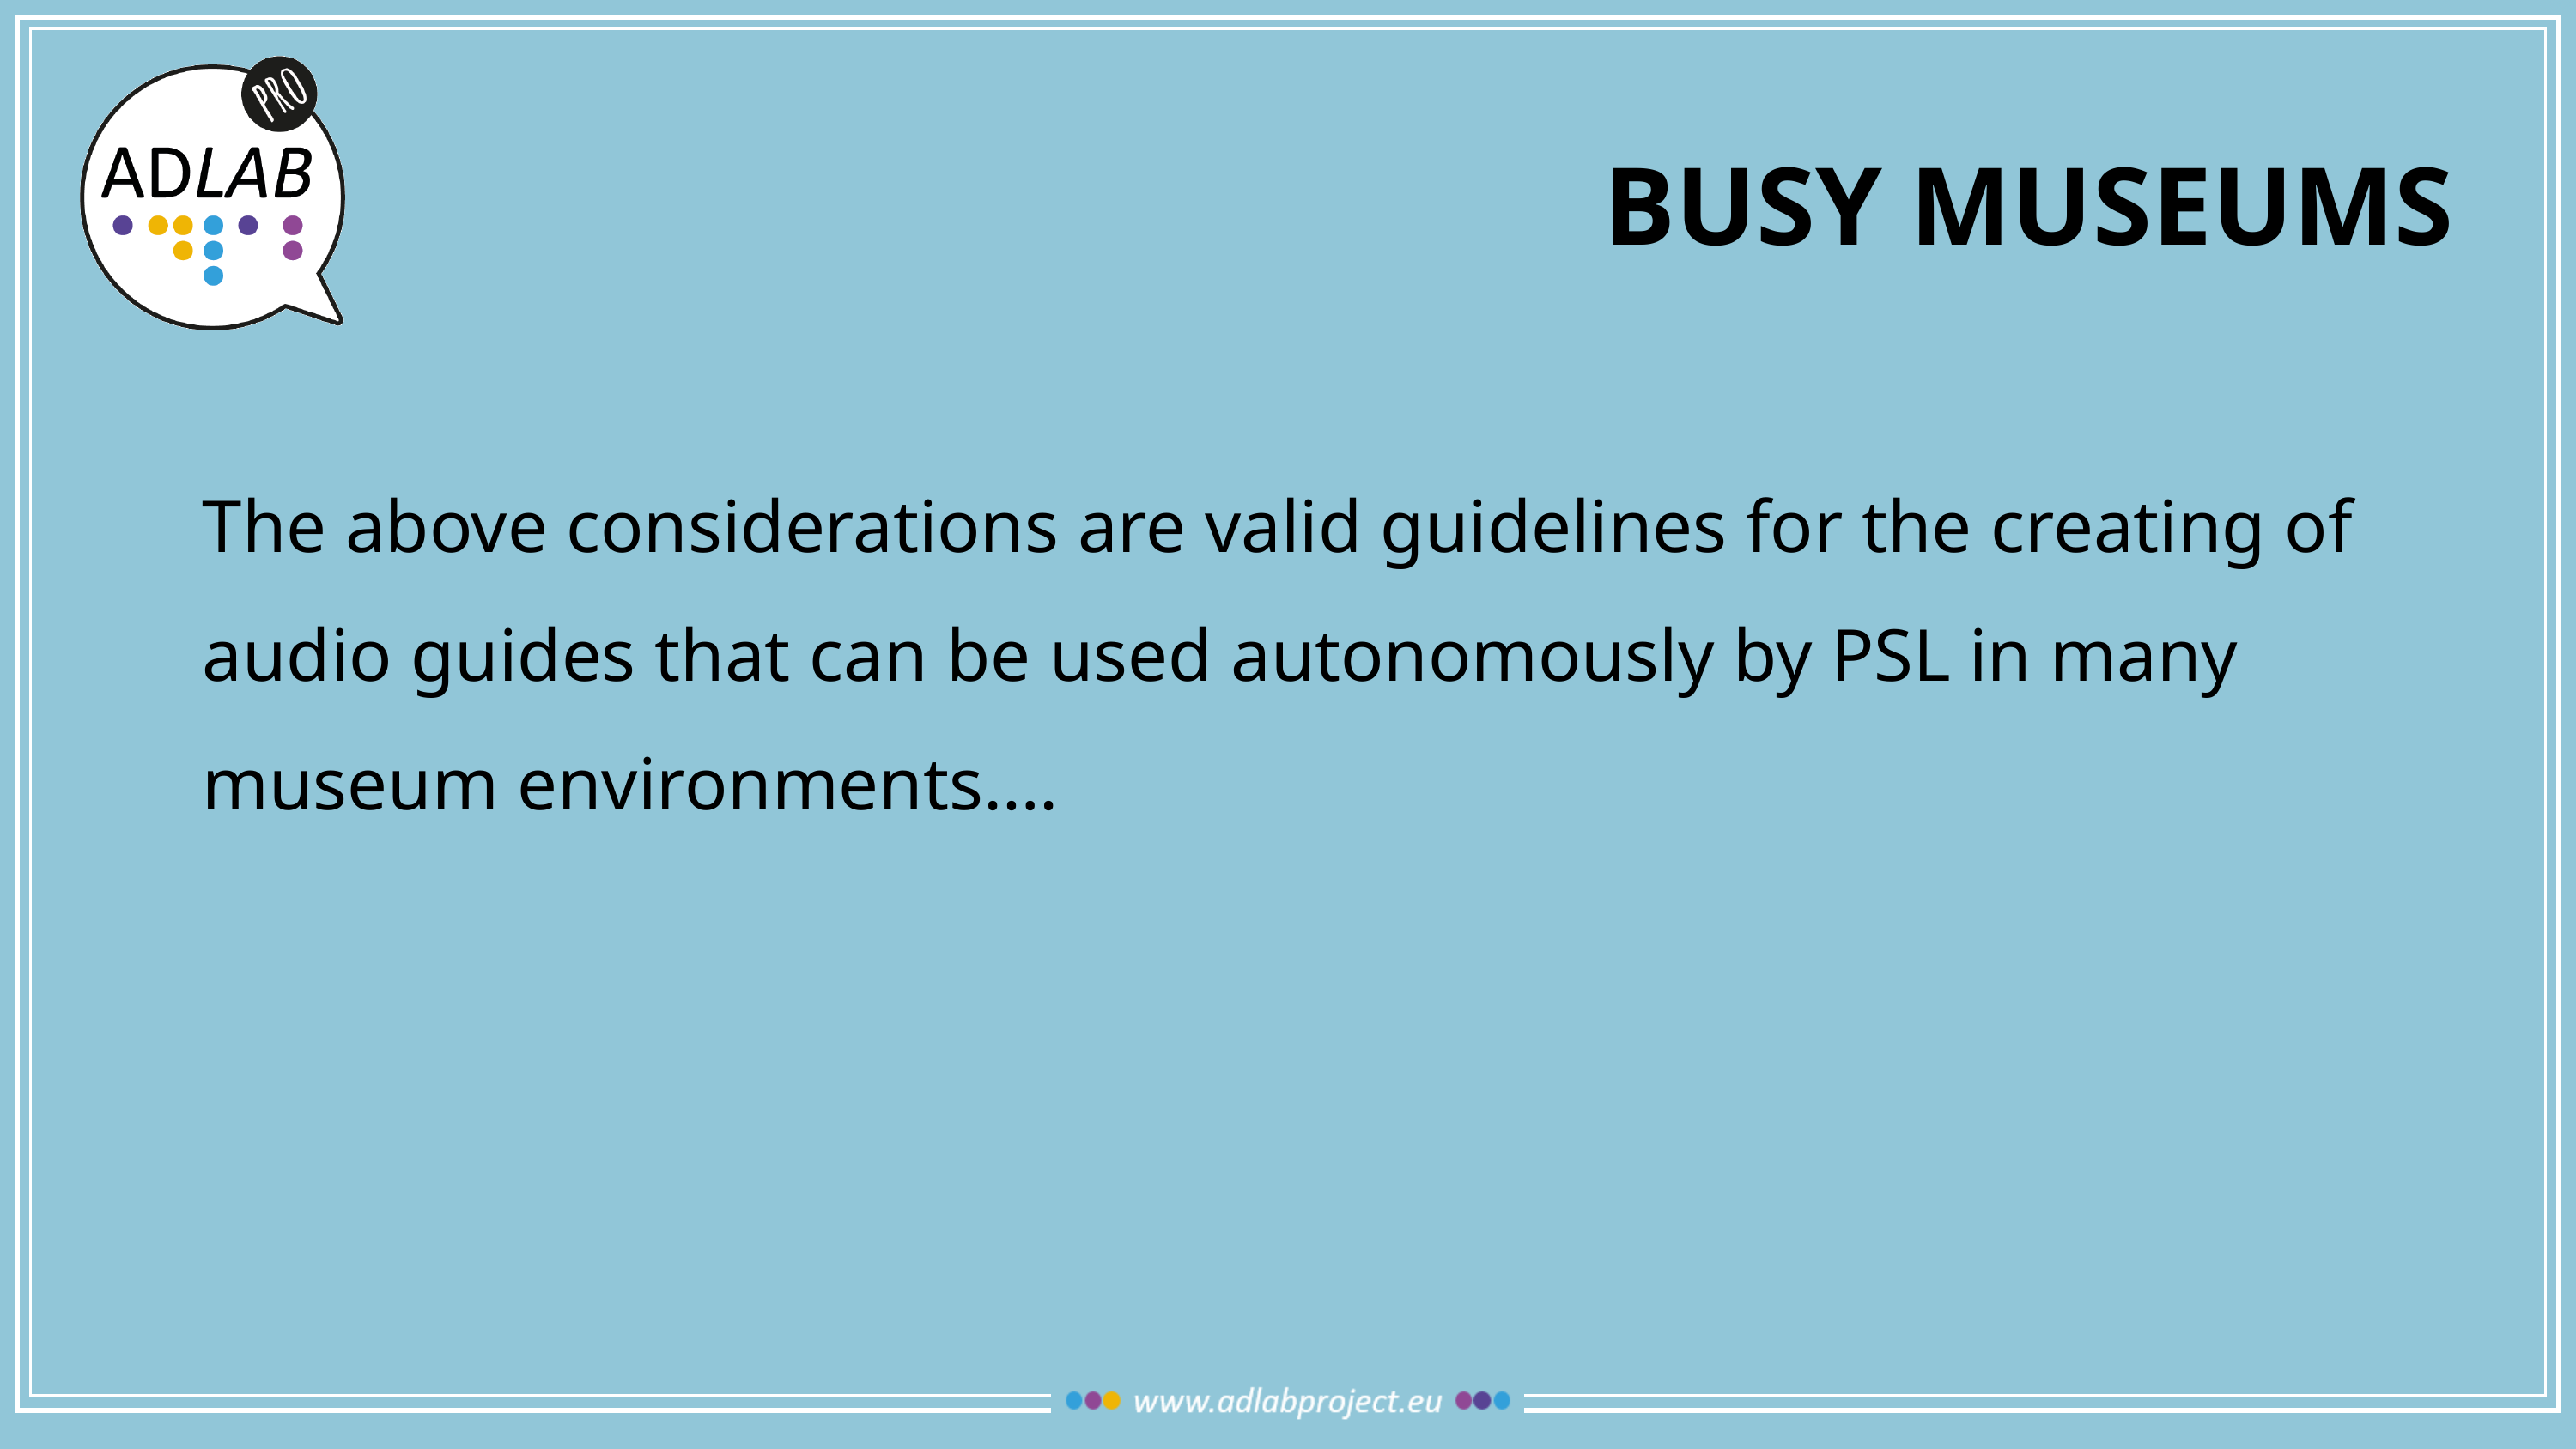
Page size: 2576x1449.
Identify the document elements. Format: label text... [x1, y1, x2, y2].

picture [1051, 1378, 1524, 1429]
list The above considerations are valid guidelines for the creating of audio guides that can be used autonomously by PSL in many museum environments…. [150, 431, 2467, 1087]
title busy museums [384, 70, 2467, 351]
picture [72, 49, 353, 330]
